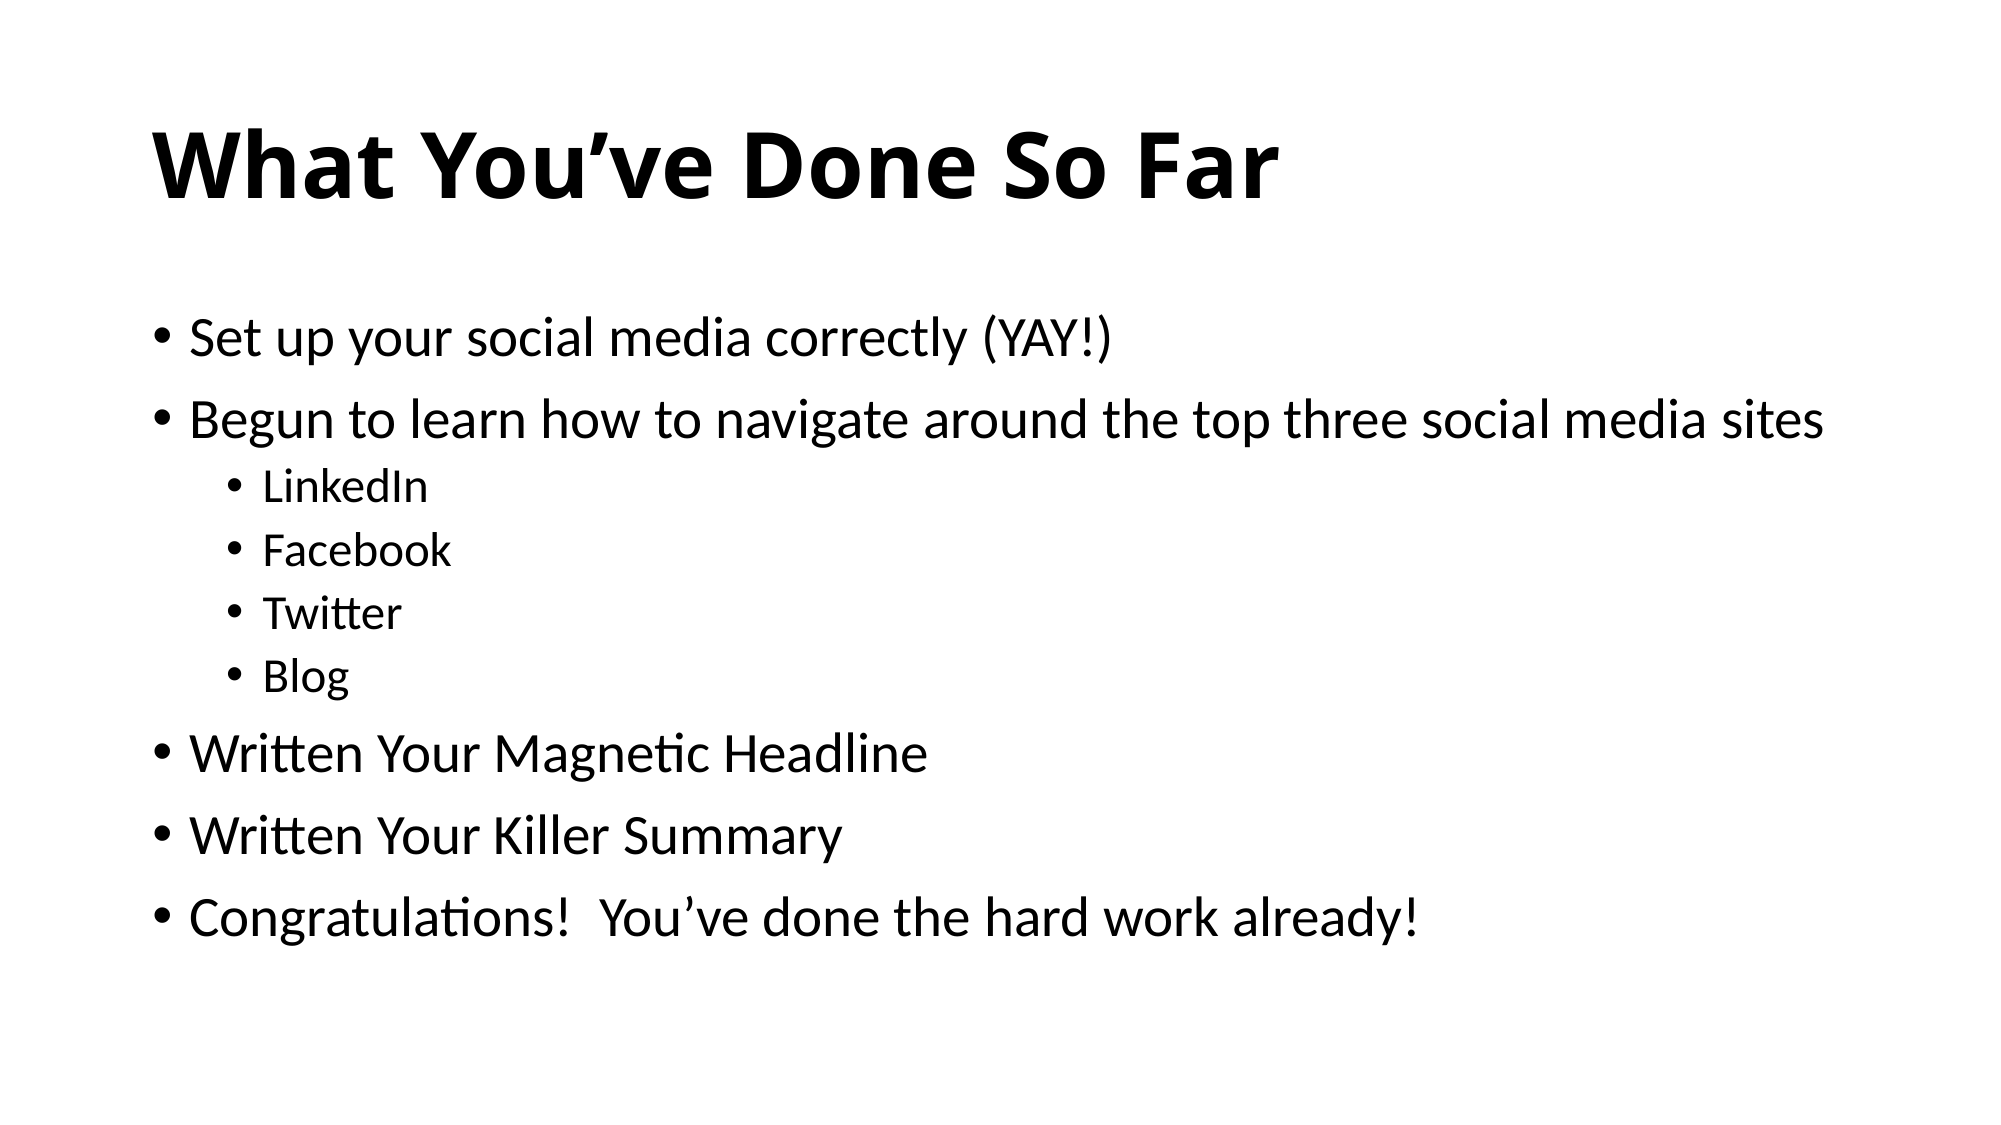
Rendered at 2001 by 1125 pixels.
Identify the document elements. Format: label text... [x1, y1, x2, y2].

title What You’ve Done So Far [137, 59, 1863, 278]
list Set up your social media correctly (YAY!) Begun to learn how to navigate around the top three social media sites LinkedIn Facebook Twitter Blog Written Your Magnetic Headline Written Your Killer Summary Congratulations! You’ve done the hard work already! [137, 299, 1863, 1014]
